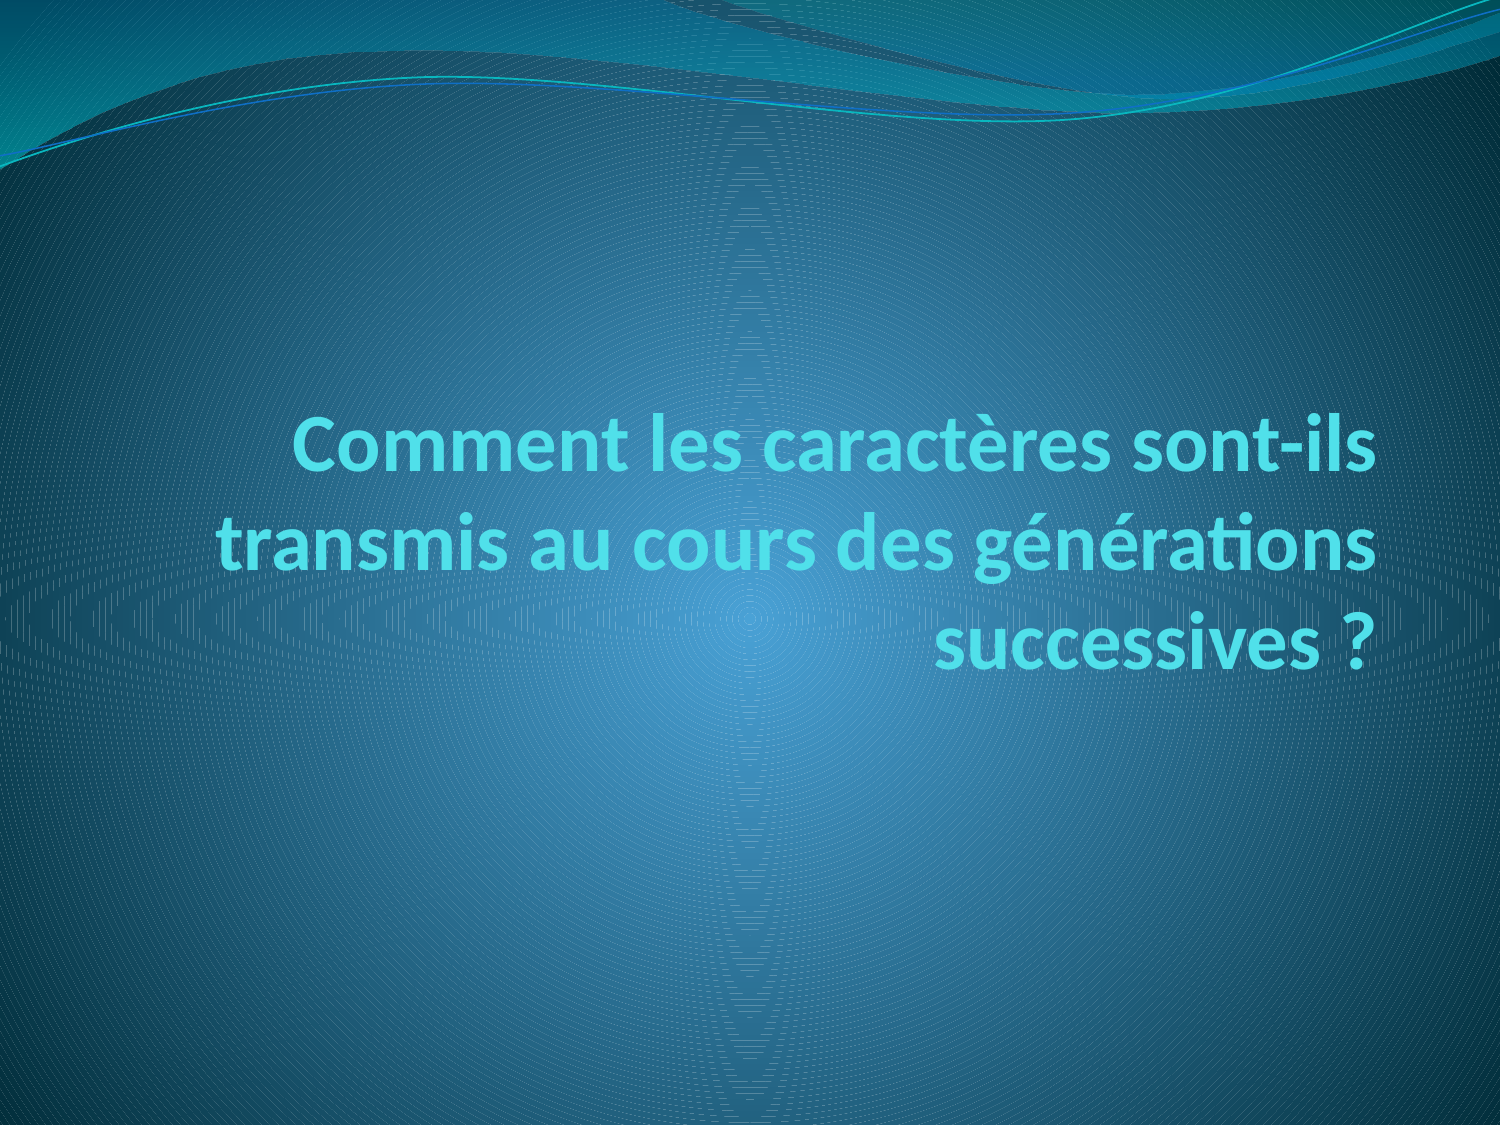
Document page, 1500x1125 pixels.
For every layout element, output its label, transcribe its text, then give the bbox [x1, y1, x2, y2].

title Comment les caractères sont-ils transmis au cours des générations successives ? [93, 386, 1382, 687]
